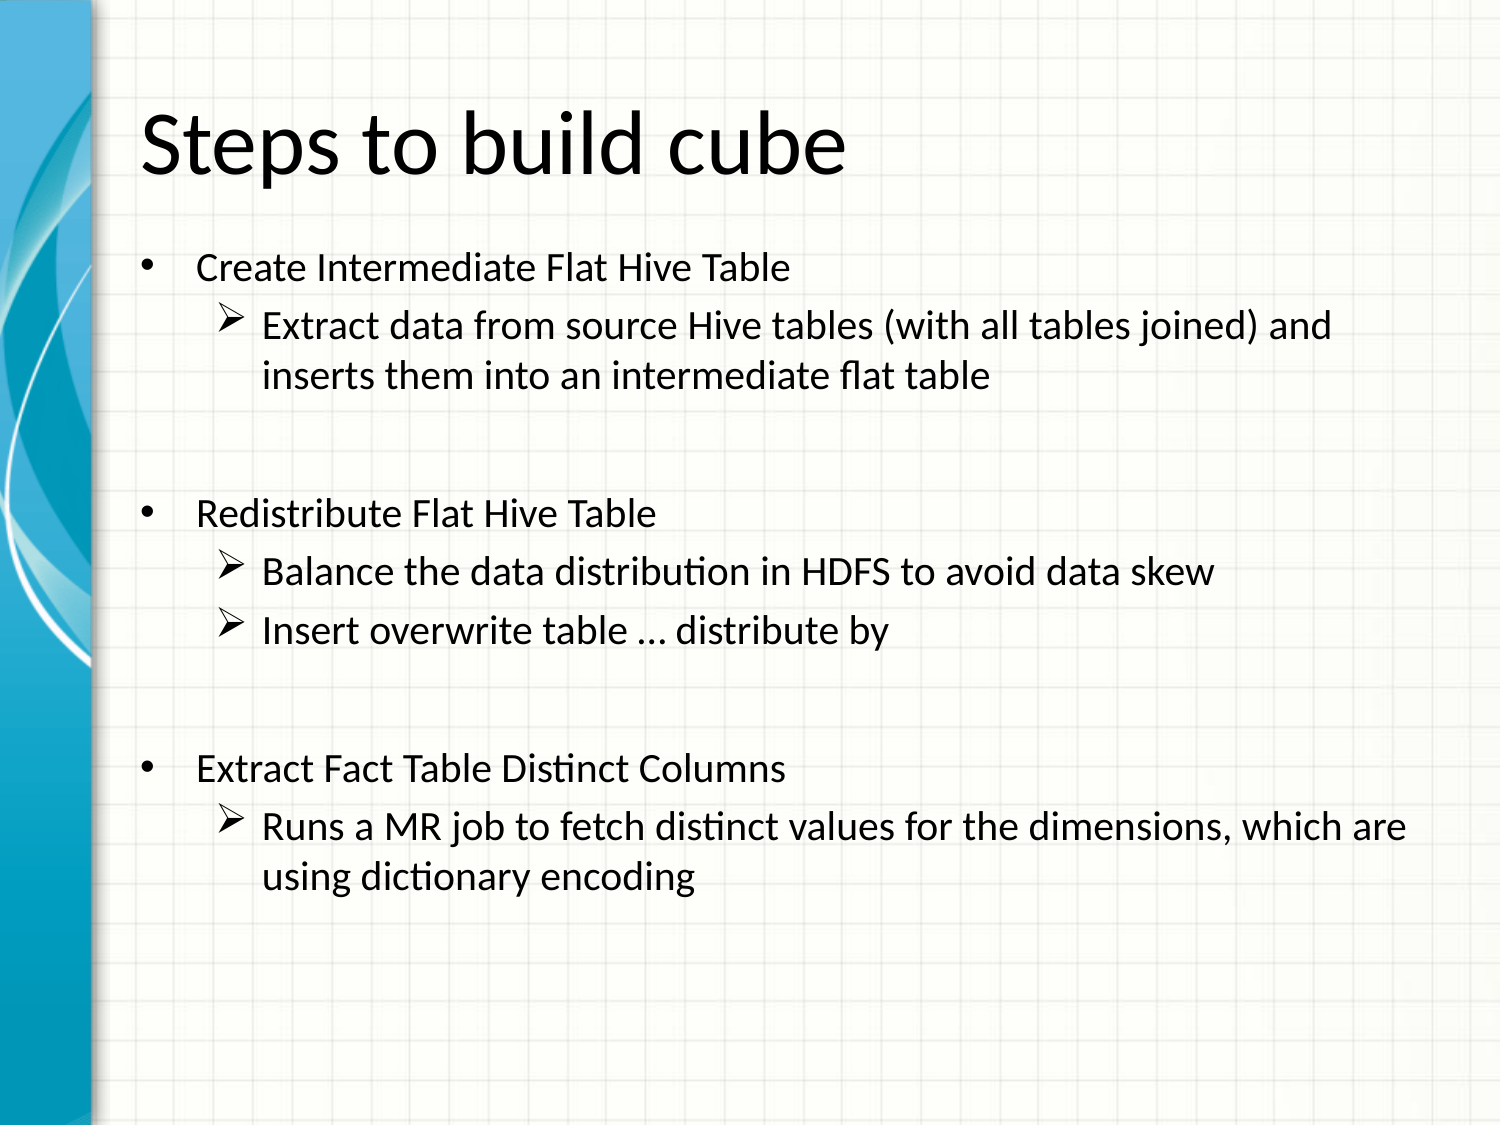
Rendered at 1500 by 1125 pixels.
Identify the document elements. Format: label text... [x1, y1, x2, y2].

title Steps to build cube [125, 44, 1450, 231]
list Create Intermediate Flat Hive Table Extract data from source Hive tables (with all tables joined) and inserts them into an intermediate flat table Redistribute Flat Hive Table Balance the data distribution in HDFS to avoid data skew Insert overwrite table … distribute by Extract Fact Table Distinct Columns Runs a MR job to fetch distinct values for the dimensions, which are using dictionary encoding [125, 231, 1450, 1013]
picture [0, 0, 1500, 1125]
